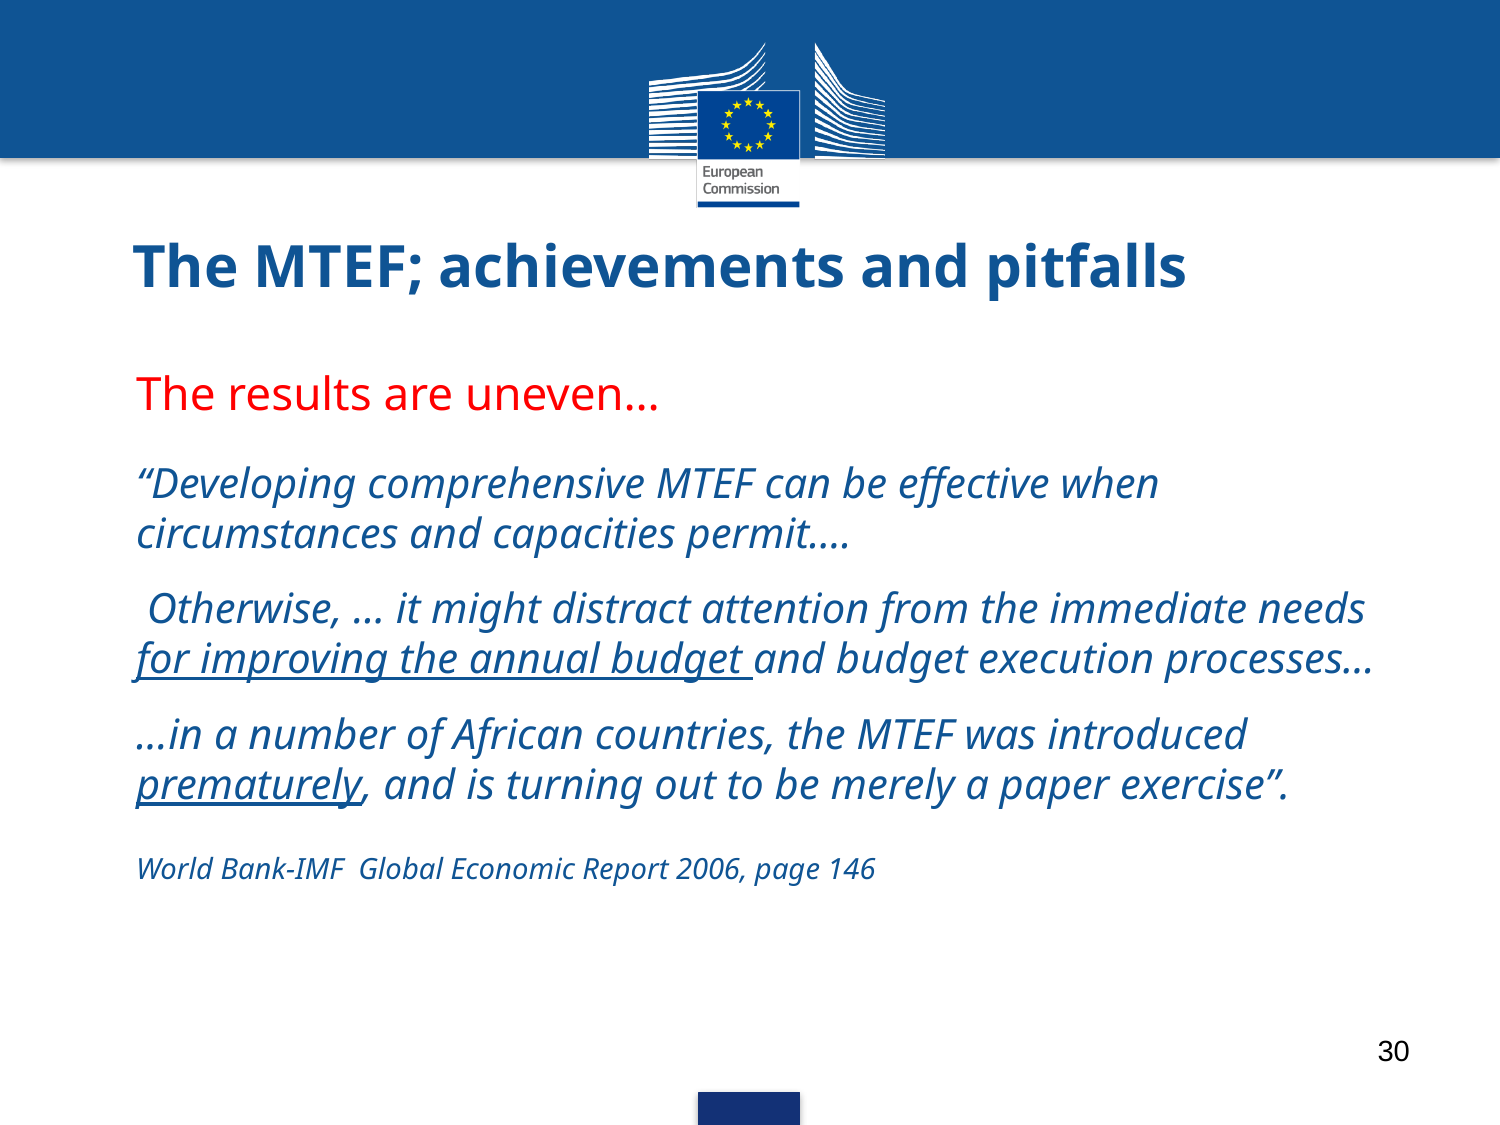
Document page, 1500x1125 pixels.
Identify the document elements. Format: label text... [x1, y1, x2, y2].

list The results are uneven… “Developing comprehensive MTEF can be effective when circumstances and capacities permit…. Otherwise, … it might distract attention from the immediate needs for improving the annual budget and budget execution processes… ...in a number of African countries, the MTEF was introduced prematurely, and is turning out to be merely a paper exercise”. World Bank-IMF Global Economic Report 2006, page 146 [64, 357, 1427, 1044]
title The MTEF; achievements and pitfalls [116, 222, 1395, 305]
picture [649, 42, 885, 208]
slide_number 30 [1074, 1024, 1426, 1103]
